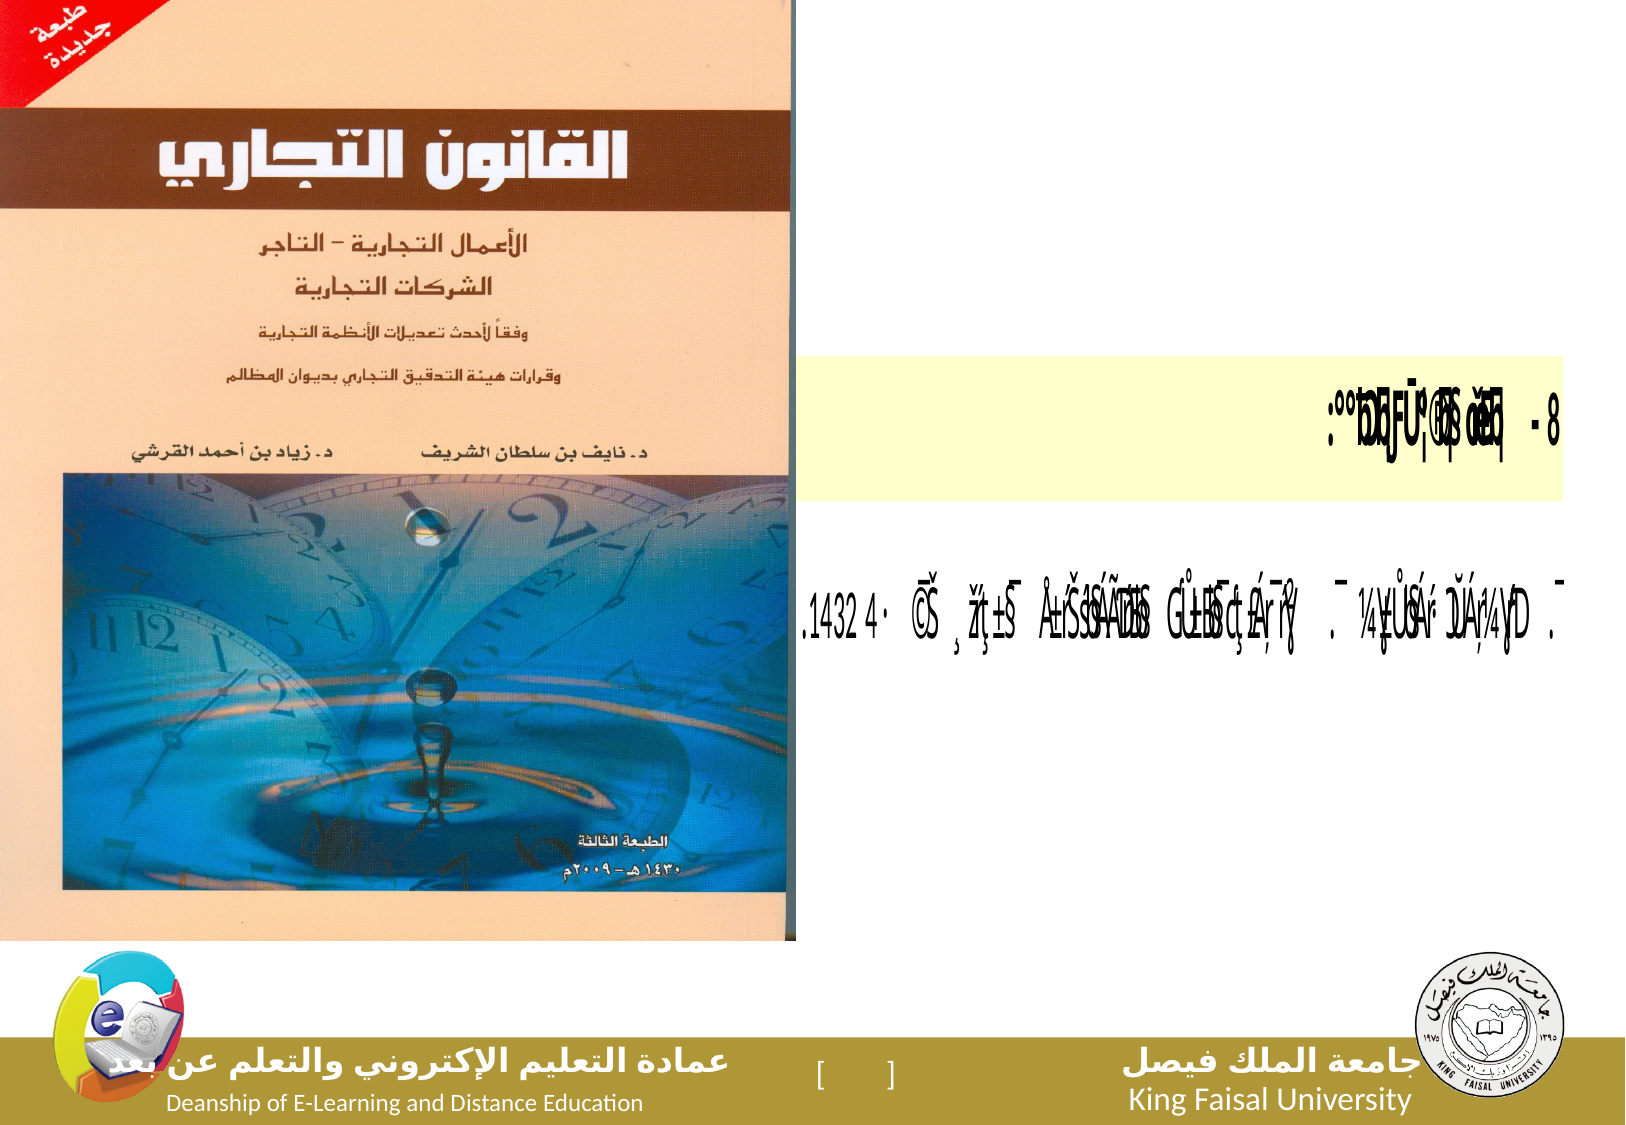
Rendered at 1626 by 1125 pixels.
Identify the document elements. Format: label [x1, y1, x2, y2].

picture [50, 949, 188, 1104]
picture [0, 0, 1564, 941]
picture [1412, 949, 1567, 1100]
picture [170, 1097, 178, 1104]
